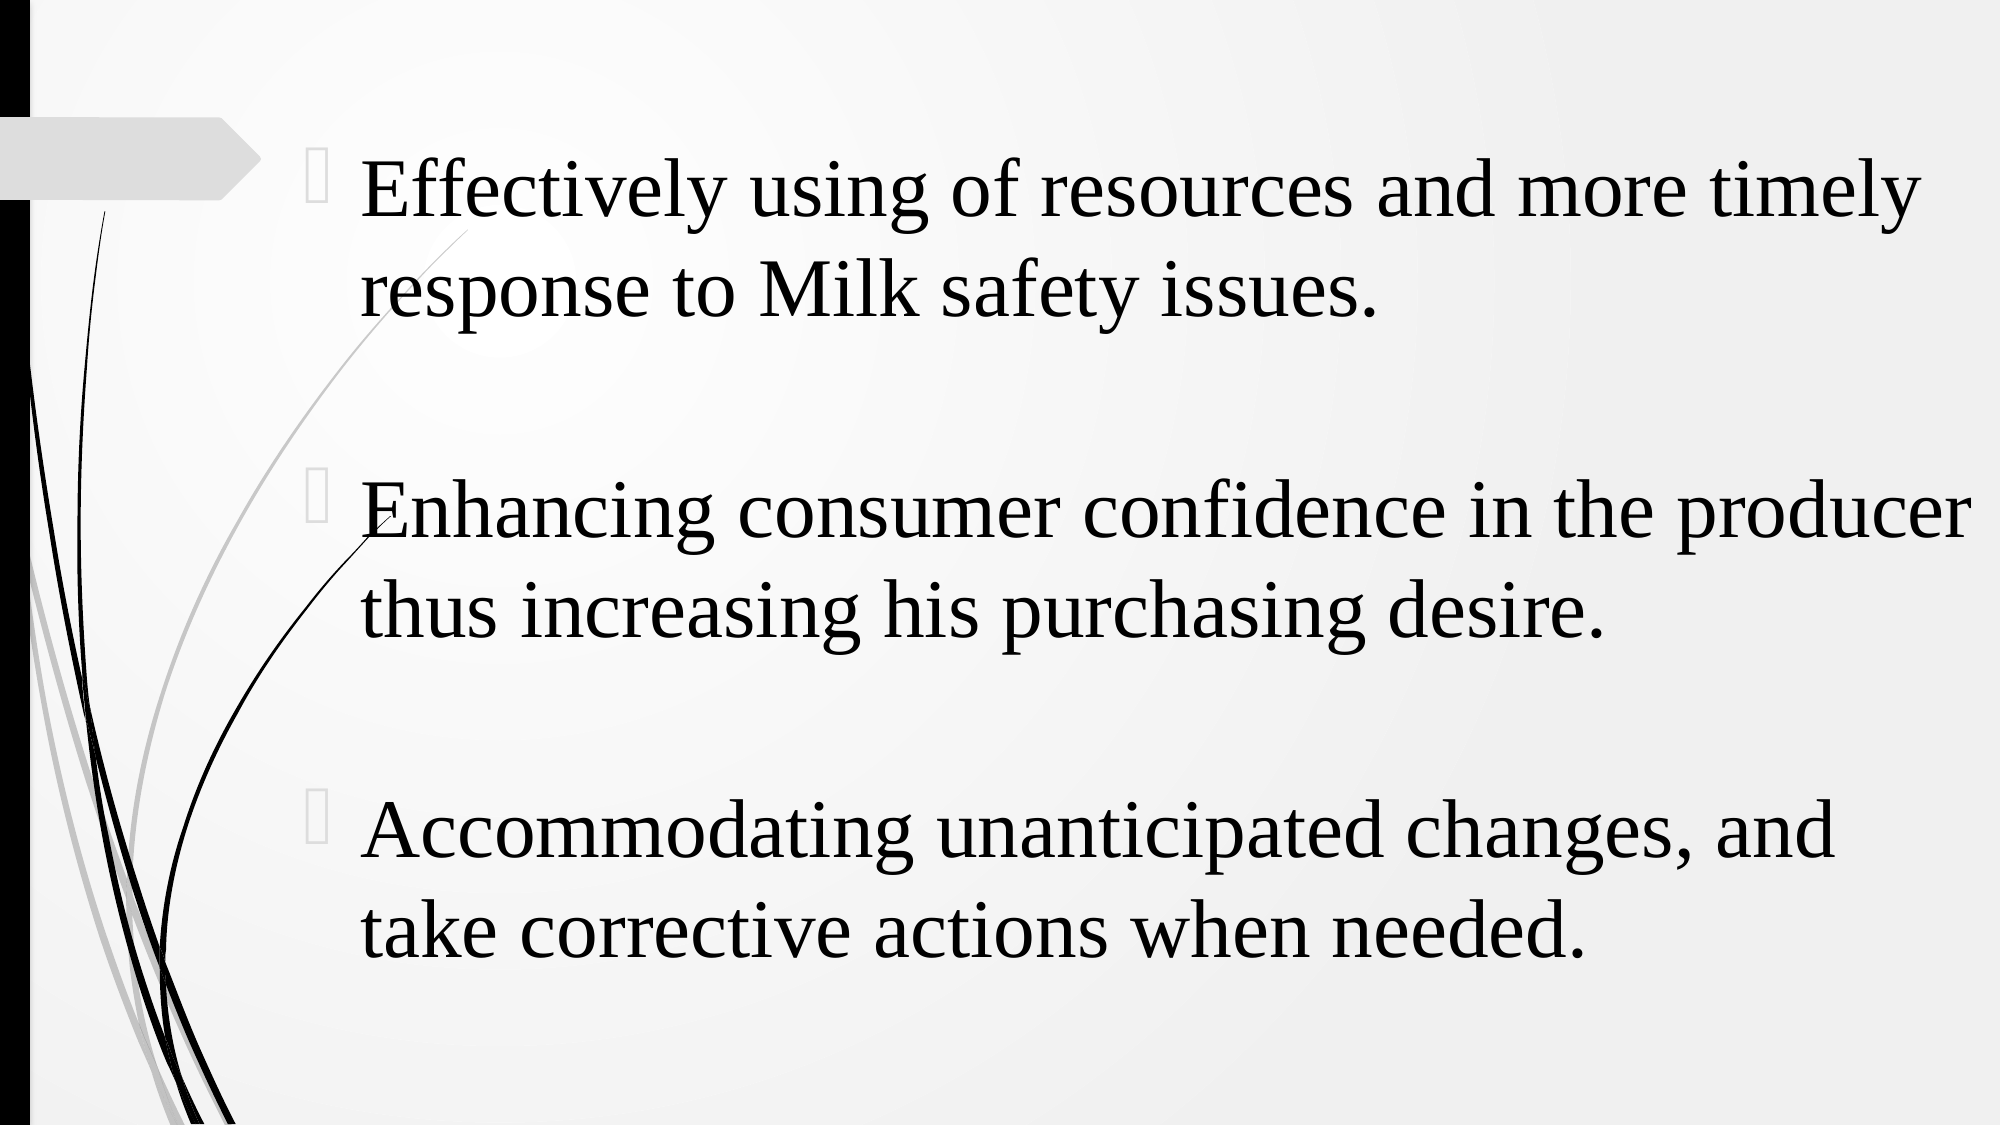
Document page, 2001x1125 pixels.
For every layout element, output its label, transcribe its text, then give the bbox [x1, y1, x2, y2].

list Effectively using of resources and more timely response to Milk safety issues. Enhancing consumer confidence in the producer thus increasing his purchasing desire. Accommodating unanticipated changes, and take corrective actions when needed. [288, 125, 2000, 1125]
